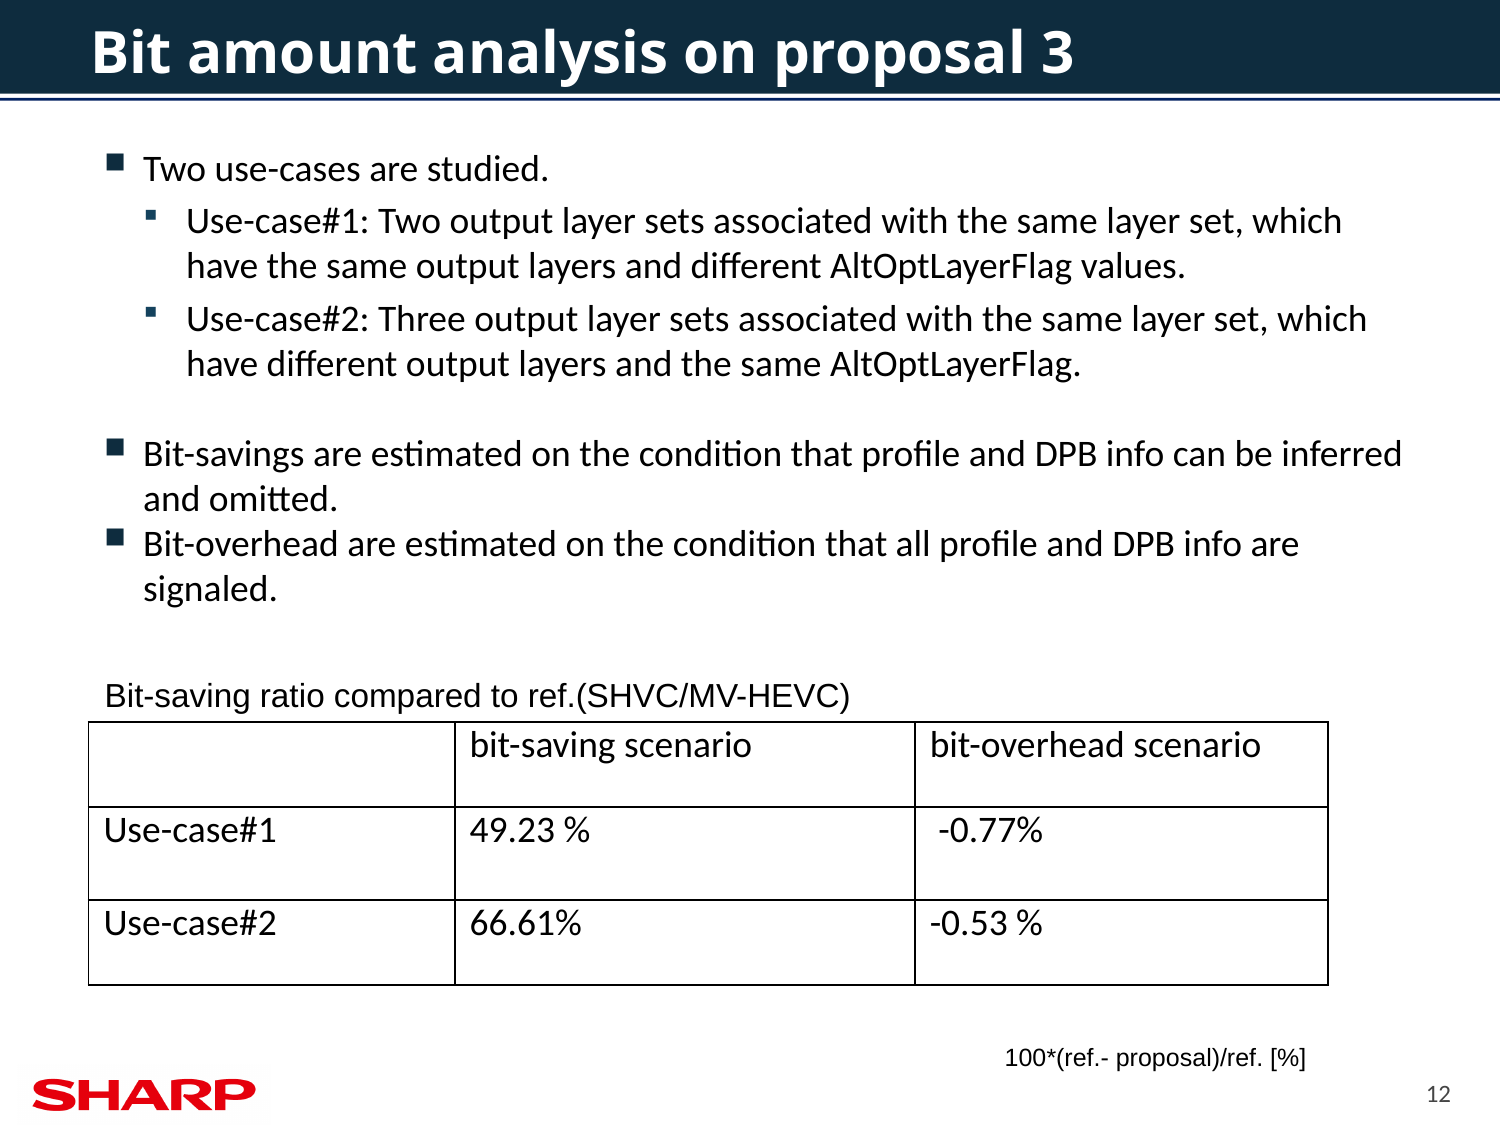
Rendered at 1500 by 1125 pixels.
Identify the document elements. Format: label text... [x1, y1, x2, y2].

text_box Bit-saving ratio compared to ref.(SHVC/MV-HEVC) [98, 668, 858, 721]
table_cell 49.23 % [456, 808, 914, 899]
picture [17, 1064, 271, 1125]
list Two use-cases are studied. Use-case#1: Two output layer sets associated with the same layer set, which have the same output layers and different AltOptLayerFlag values. Use-case#2: Three output layer sets associated with the same layer set, which have different output layers and the same AltOptLayerFlag. Bit-savings are estimated on the condition that profile and DPB info can be inferred and omitted. Bit-overhead are estimated on the condition that all profile and DPB info are signaled. [74, 128, 1426, 1051]
table_cell Use-case#1 [89, 808, 454, 899]
slide_number 12 [1345, 1062, 1467, 1108]
text_box 100*(ref.- proposal)/ref. [%] [998, 1035, 1314, 1077]
table_cell -0.77% [916, 808, 1327, 899]
table_header [89, 723, 454, 806]
table_cell 66.61% [456, 901, 914, 984]
table_header bit-saving scenario [456, 723, 914, 806]
table_header bit-overhead scenario [916, 723, 1327, 806]
table_cell -0.53 % [916, 901, 1327, 984]
title Bit amount analysis on proposal 3 [74, 15, 1426, 85]
table_cell Use-case#2 [89, 901, 454, 984]
